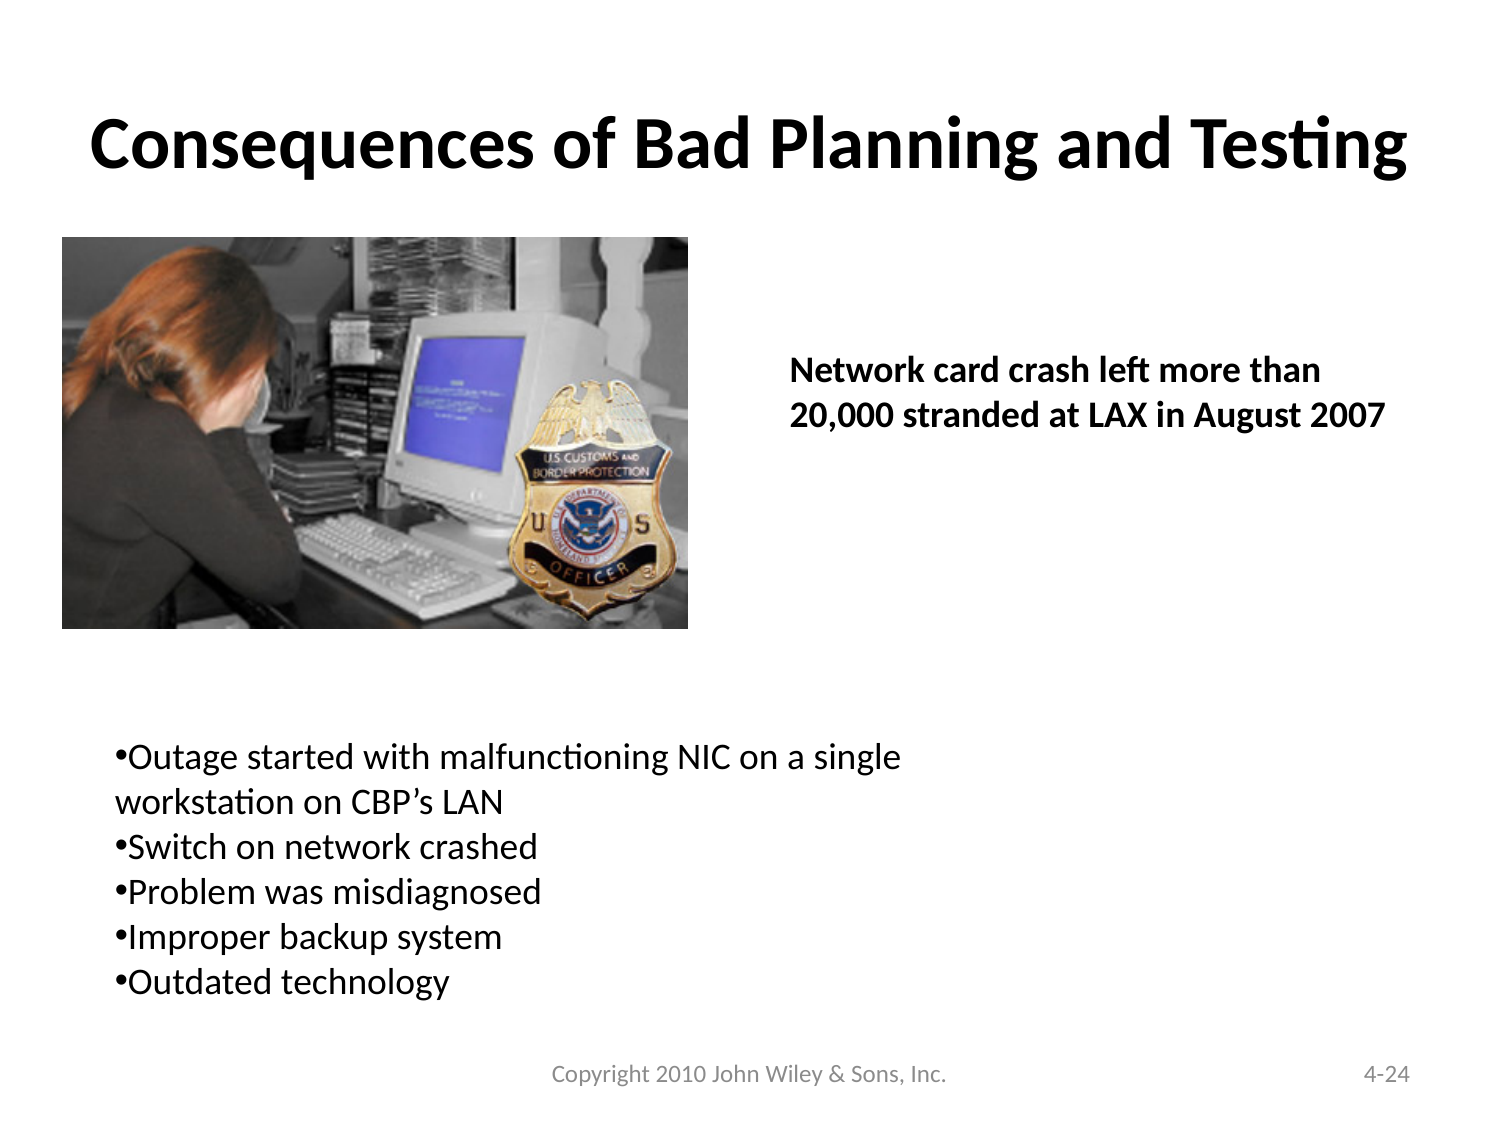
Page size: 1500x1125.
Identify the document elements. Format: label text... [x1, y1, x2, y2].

title Consequences of Bad Planning and Testing [75, 45, 1425, 233]
text_box Outage started with malfunctioning NIC on a single workstation on CBP’s LAN Switch on network crashed Problem was misdiagnosed Improper backup system Outdated technology [99, 724, 975, 1010]
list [62, 237, 688, 629]
slide_number 4-24 [1074, 1042, 1425, 1103]
text_box Network card crash left more than 20,000 stranded at LAX in August 2007 [774, 337, 1438, 443]
footer Copyright 2010 John Wiley & Sons, Inc. [512, 1042, 988, 1103]
